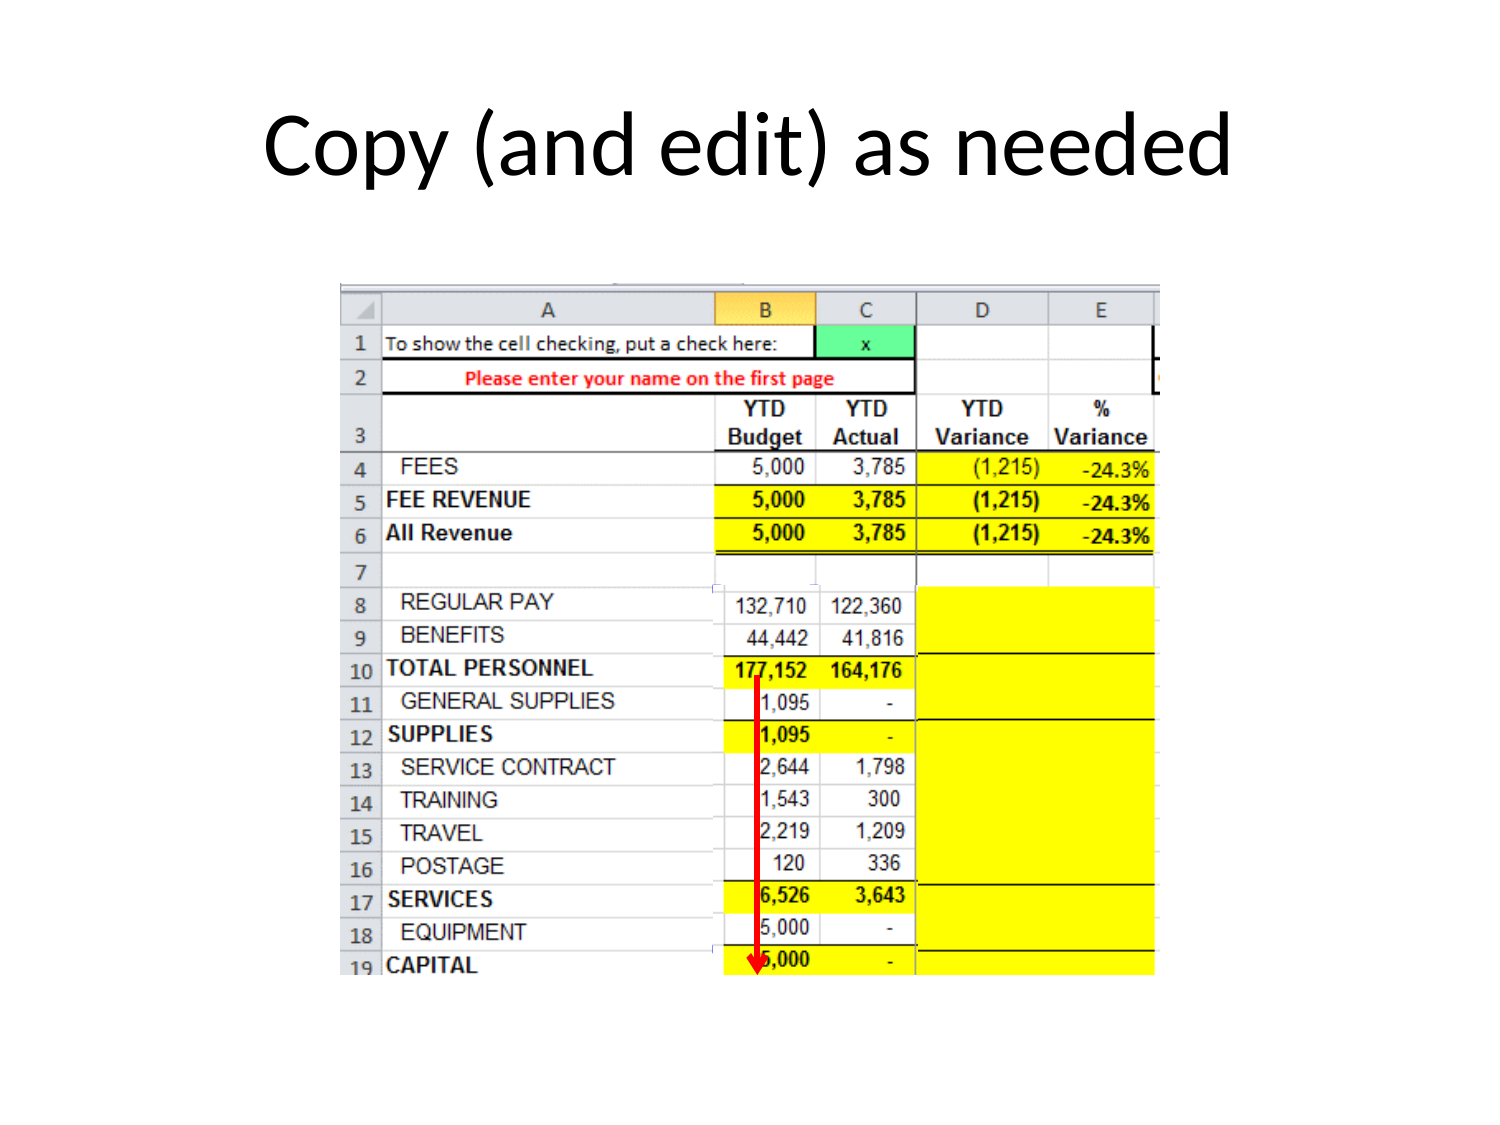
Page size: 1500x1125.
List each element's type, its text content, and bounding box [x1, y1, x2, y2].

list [340, 283, 1160, 976]
picture [712, 585, 918, 976]
title Copy (and edit) as needed [75, 45, 1425, 233]
